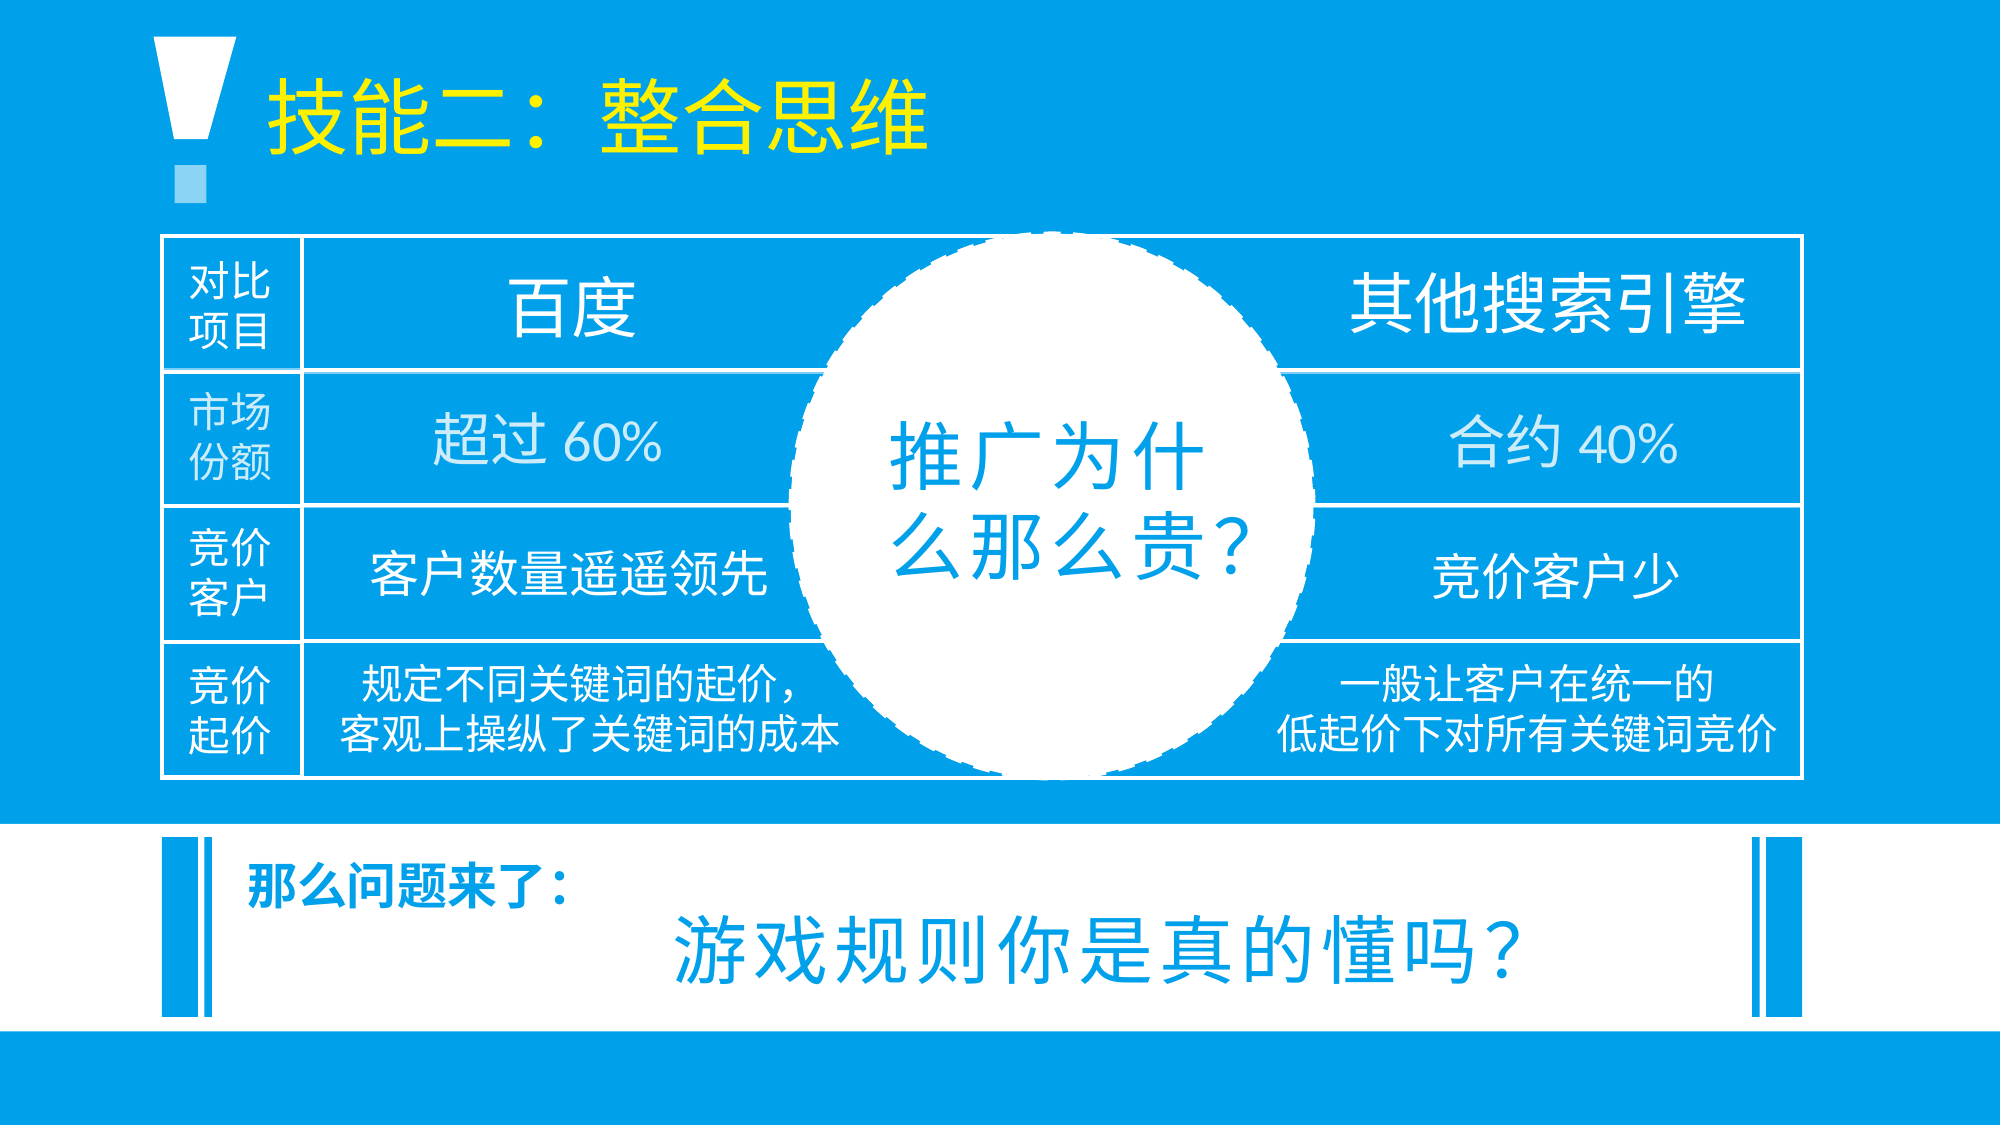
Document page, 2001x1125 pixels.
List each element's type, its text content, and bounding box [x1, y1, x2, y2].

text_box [1752, 837, 1803, 1018]
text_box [161, 837, 212, 1018]
text_box 游戏规则你是真的懂吗？ [657, 896, 1560, 1001]
text_box 那么问题来了： [232, 847, 631, 922]
text_box [0, 823, 2000, 1032]
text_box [161, 233, 1803, 779]
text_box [153, 36, 951, 204]
